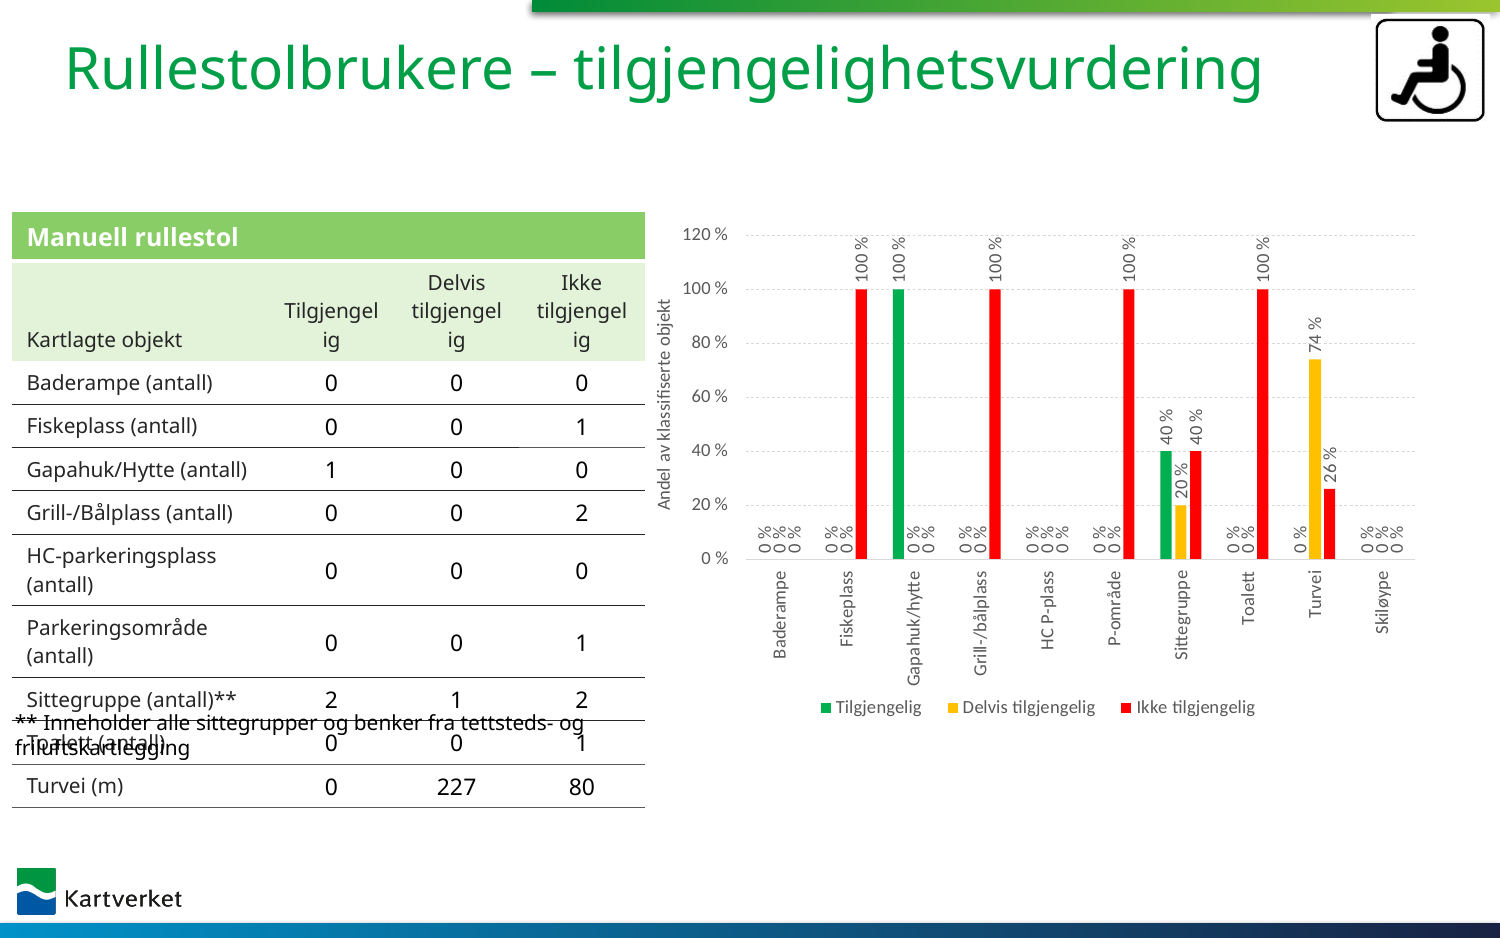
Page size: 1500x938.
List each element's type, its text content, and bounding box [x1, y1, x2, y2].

table_cell Grill-/Bålplass (antall) [12, 491, 269, 534]
table_cell 1 [519, 606, 638, 677]
text_box ** Inneholder alle sittegrupper og benker fra tettsteds- og friluftskartlegging [0, 702, 745, 768]
table_cell 80 [519, 768, 645, 807]
table_cell 1 [394, 678, 519, 702]
table_cell Delvis tilgjengelig [394, 263, 519, 361]
table_cell 0 [519, 535, 638, 605]
table_cell Kartlagte objekt [12, 263, 269, 361]
table_cell 0 [269, 491, 394, 534]
table_cell 2 [519, 678, 638, 702]
table_cell 0 [394, 606, 519, 677]
table_cell HC-parkeringsplass (antall) [12, 535, 269, 605]
table_cell Tilgjengelig [269, 263, 394, 361]
table_cell 0 [269, 768, 394, 807]
table_cell 2 [269, 678, 394, 702]
table_header Manuell rullestol [12, 212, 645, 259]
table_cell 2 [519, 491, 638, 534]
table_cell Sittegruppe (antall)** [12, 678, 269, 702]
table_cell Baderampe (antall) [12, 361, 269, 404]
picture [643, 218, 1426, 728]
table_cell 1 [519, 405, 638, 447]
table_cell Gapahuk/Hytte (antall) [12, 448, 269, 490]
table_cell 0 [269, 361, 394, 404]
text_box Rullestolbrukere – tilgjengelighetsvurdering [49, 12, 1372, 109]
table_cell 0 [269, 606, 394, 677]
table_cell 0 [394, 535, 519, 605]
table_cell 1 [269, 448, 394, 490]
table_cell Parkeringsområde (antall) [12, 606, 269, 677]
table_cell 0 [519, 361, 638, 404]
table_cell 0 [269, 535, 394, 605]
table_cell 0 [394, 491, 519, 534]
table_cell 0 [519, 448, 638, 490]
table_cell 0 [394, 361, 519, 404]
picture [1371, 13, 1491, 127]
table_cell Ikke tilgjengelig [519, 263, 638, 361]
table_cell Fiskeplass (antall) [12, 405, 269, 447]
table_cell 0 [269, 405, 394, 447]
table_cell 227 [394, 768, 519, 807]
table_cell 0 [394, 405, 519, 447]
table_cell Turvei (m) [12, 768, 269, 807]
table_cell 0 [394, 448, 519, 490]
